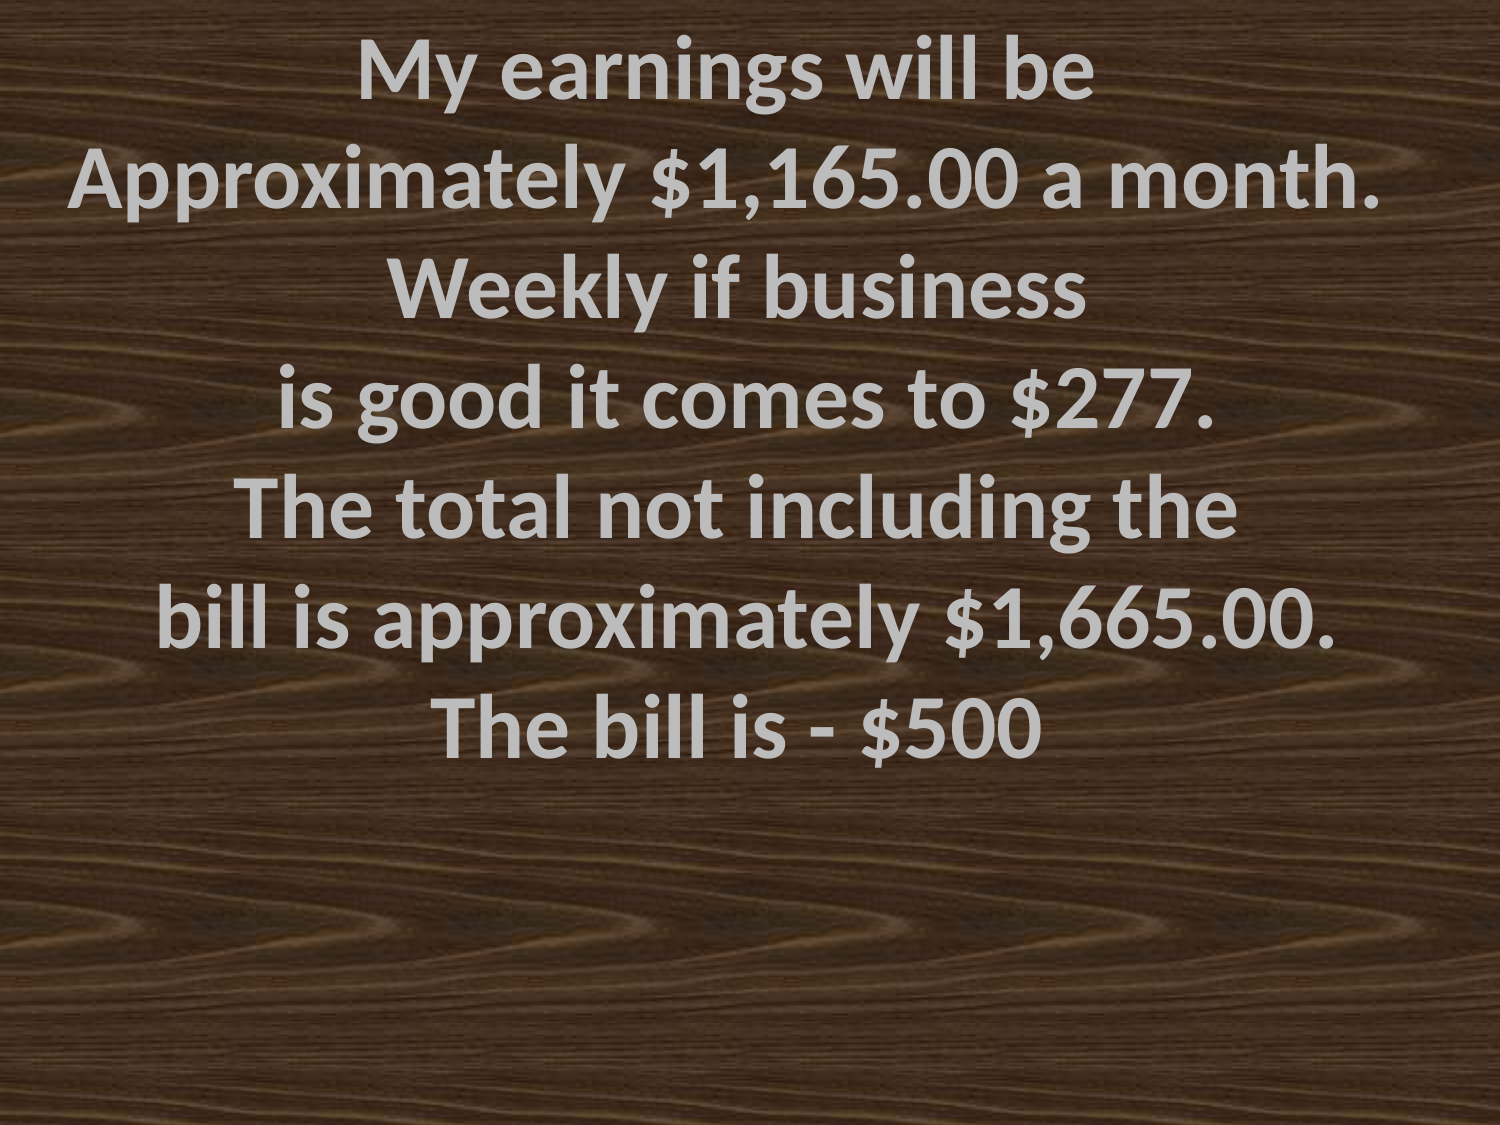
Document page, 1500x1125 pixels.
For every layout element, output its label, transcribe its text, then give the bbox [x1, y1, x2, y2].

text_box My earnings will be Approximately $1,165.00 a month. Weekly if business is good it comes to $277. The total not including the bill is approximately $1,665.00. The bill is - $500 [52, 0, 1423, 785]
picture [0, 0, 1500, 1125]
